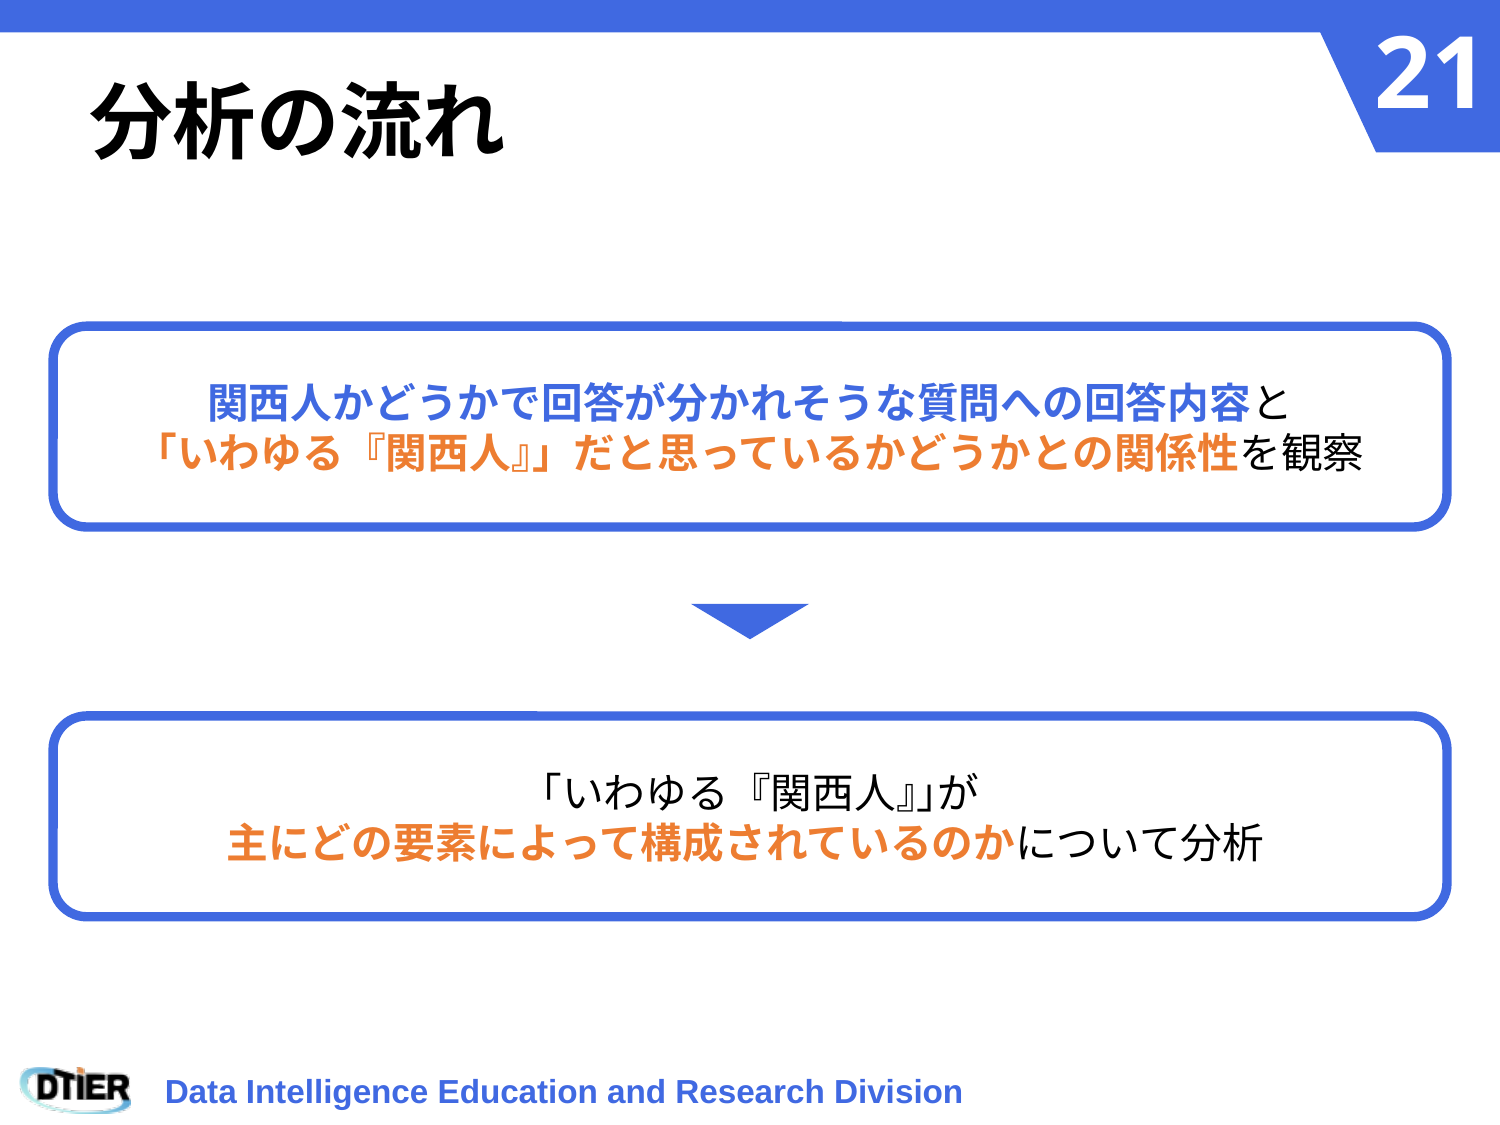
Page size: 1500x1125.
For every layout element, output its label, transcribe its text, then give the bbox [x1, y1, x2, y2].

title 分析の流れ [75, 59, 1397, 180]
picture [19, 1067, 131, 1114]
text_box 「いわゆる『関西人』」が 主にどの要素によって構成されているのかについて分析 [51, 714, 1449, 918]
text_box 関西人かどうかで回答が分かれそうな質問への回答内容と 「いわゆる『関西人』」だと思っているかどうかとの関係性を観察 [51, 325, 1449, 529]
text_box [687, 602, 813, 641]
